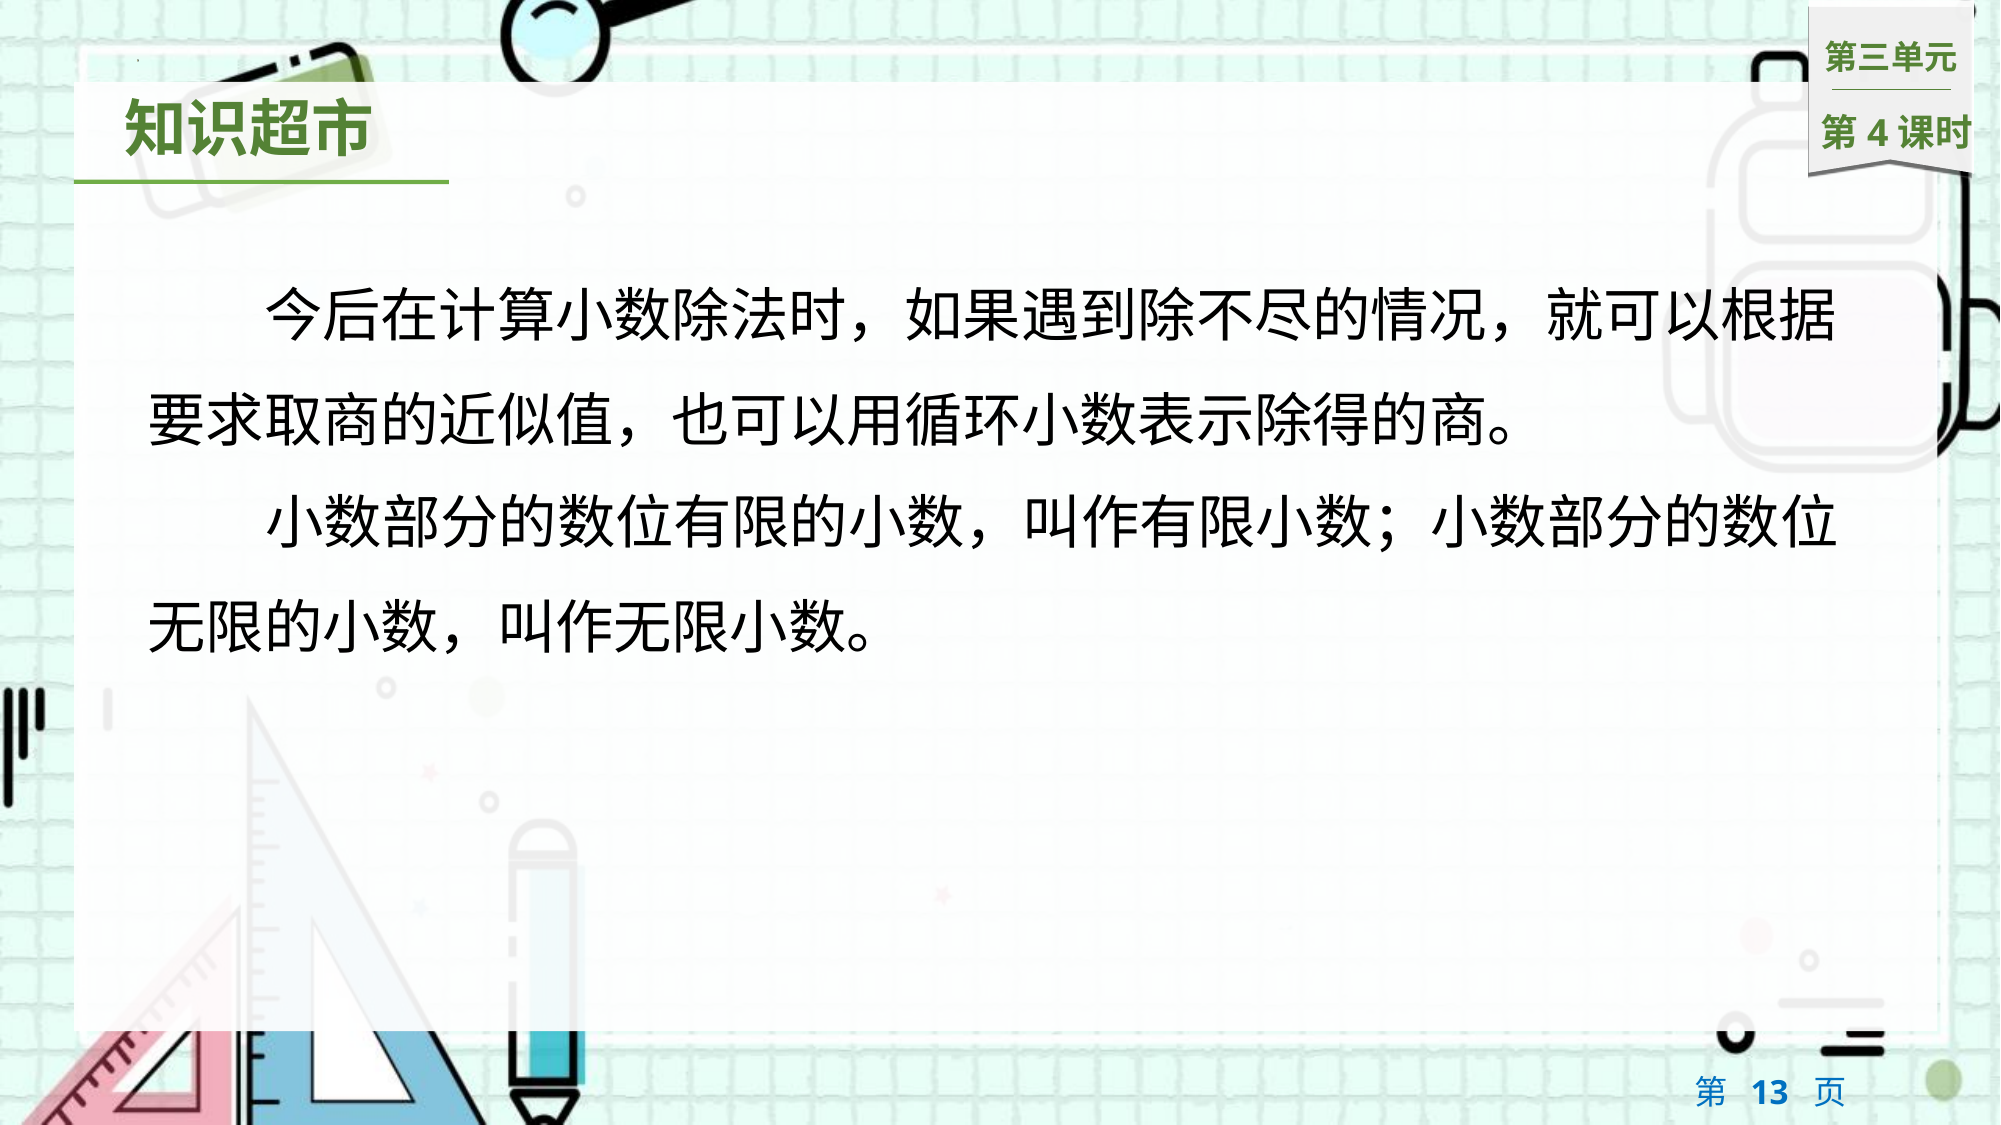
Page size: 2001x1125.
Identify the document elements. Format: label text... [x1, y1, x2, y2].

text_box 小数部分的数位有限的小数，叫作有限小数；小数部分的数位无限的小数，叫作无限小数。 [147, 450, 1853, 661]
picture [0, 0, 2000, 1125]
picture [1938, 168, 1971, 176]
text_box 今后在计算小数除法时，如果遇到除不尽的情况，就可以根据要求取商的近似值，也可以用循环小数表示除得的商。 [147, 243, 1853, 450]
